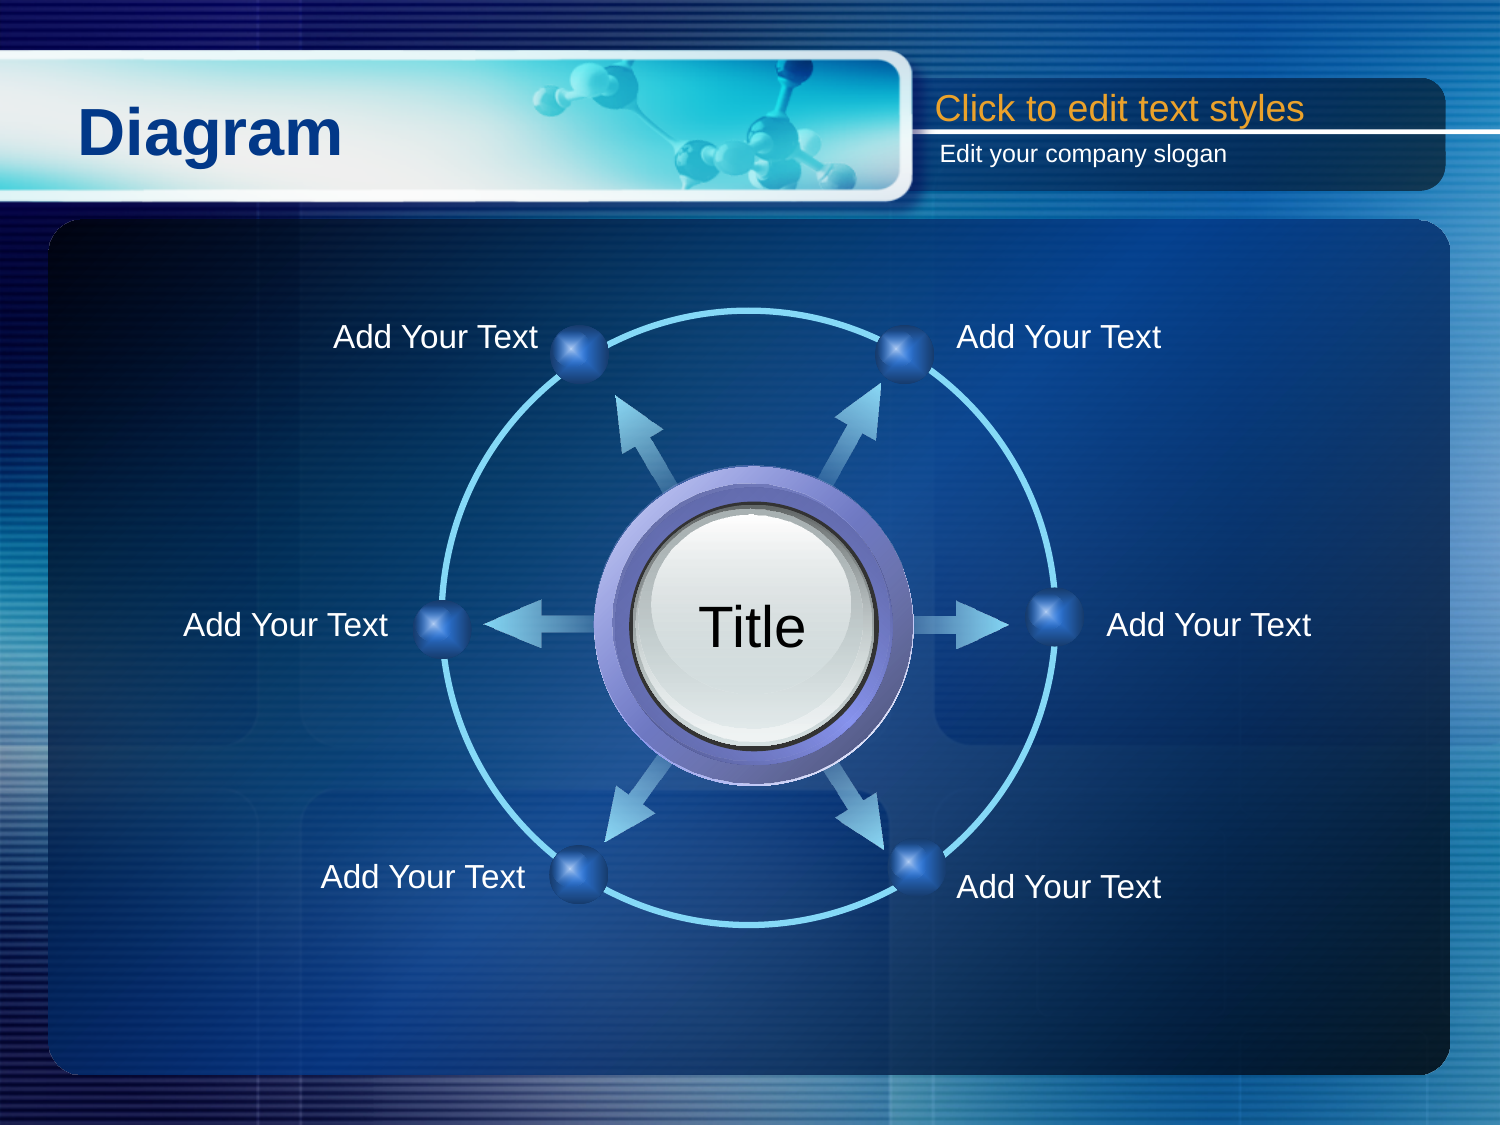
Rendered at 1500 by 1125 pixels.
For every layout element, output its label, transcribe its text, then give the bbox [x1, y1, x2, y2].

text_box Title [684, 581, 823, 667]
picture [0, 0, 1500, 1125]
picture [0, 548, 48, 554]
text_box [548, 844, 609, 905]
text_box Add Your Text [941, 308, 1177, 363]
text_box [638, 508, 863, 729]
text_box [412, 599, 472, 660]
text_box [624, 614, 914, 786]
text_box [629, 501, 879, 752]
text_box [874, 324, 935, 385]
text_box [887, 837, 947, 897]
text_box Add Your Text [318, 308, 554, 363]
text_box [644, 564, 893, 766]
text_box [593, 464, 913, 784]
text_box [549, 324, 610, 385]
text_box [635, 506, 872, 742]
text_box [651, 514, 851, 694]
text_box Add Your Text [305, 848, 541, 903]
text_box Add Your Text [941, 858, 1177, 913]
text_box [612, 483, 890, 761]
text_box [632, 504, 875, 747]
text_box Add Your Text [168, 595, 404, 651]
picture [0, 568, 48, 573]
title Diagram [62, 82, 876, 176]
text_box Click to edit text styles [919, 76, 1461, 137]
text_box [442, 310, 1054, 926]
text_box Add Your Text [1091, 595, 1327, 651]
text_box Edit your company slogan [924, 129, 1429, 175]
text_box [1024, 587, 1085, 647]
